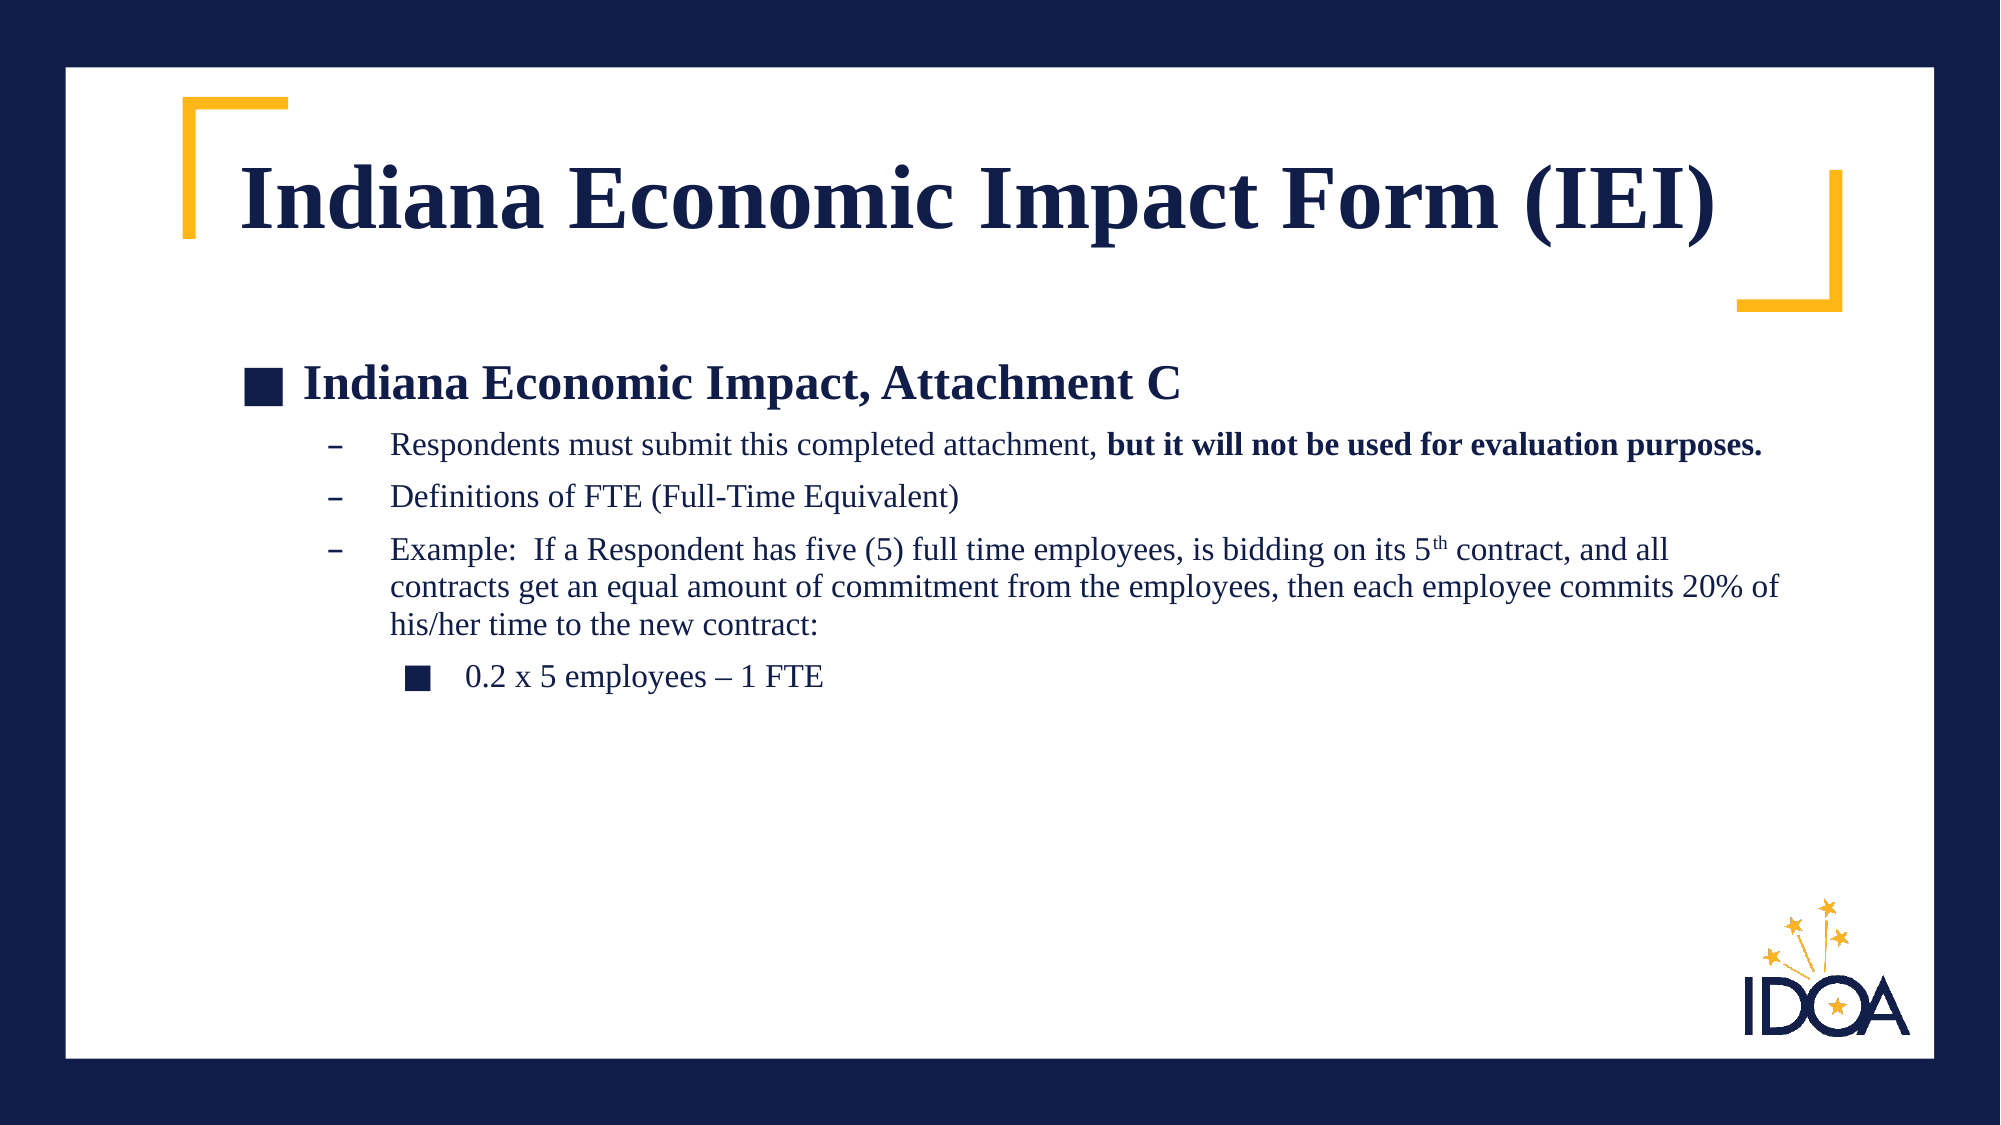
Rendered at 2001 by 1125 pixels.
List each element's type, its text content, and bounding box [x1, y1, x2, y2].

list Indiana Economic Impact, Attachment C Respondents must submit this completed attachment, but it will not be used for evaluation purposes. Definitions of FTE (Full-Time Equivalent) Example: If a Respondent has five (5) full time employees, is bidding on its 5th contract, and all contracts get an equal amount of commitment from the employees, then each employee commits 20% of his/her time to the new contract: 0.2 x 5 employees – 1 FTE [225, 347, 1800, 824]
title Indiana Economic Impact Form (IEI) [225, 142, 1800, 279]
picture [1702, 857, 1959, 1114]
